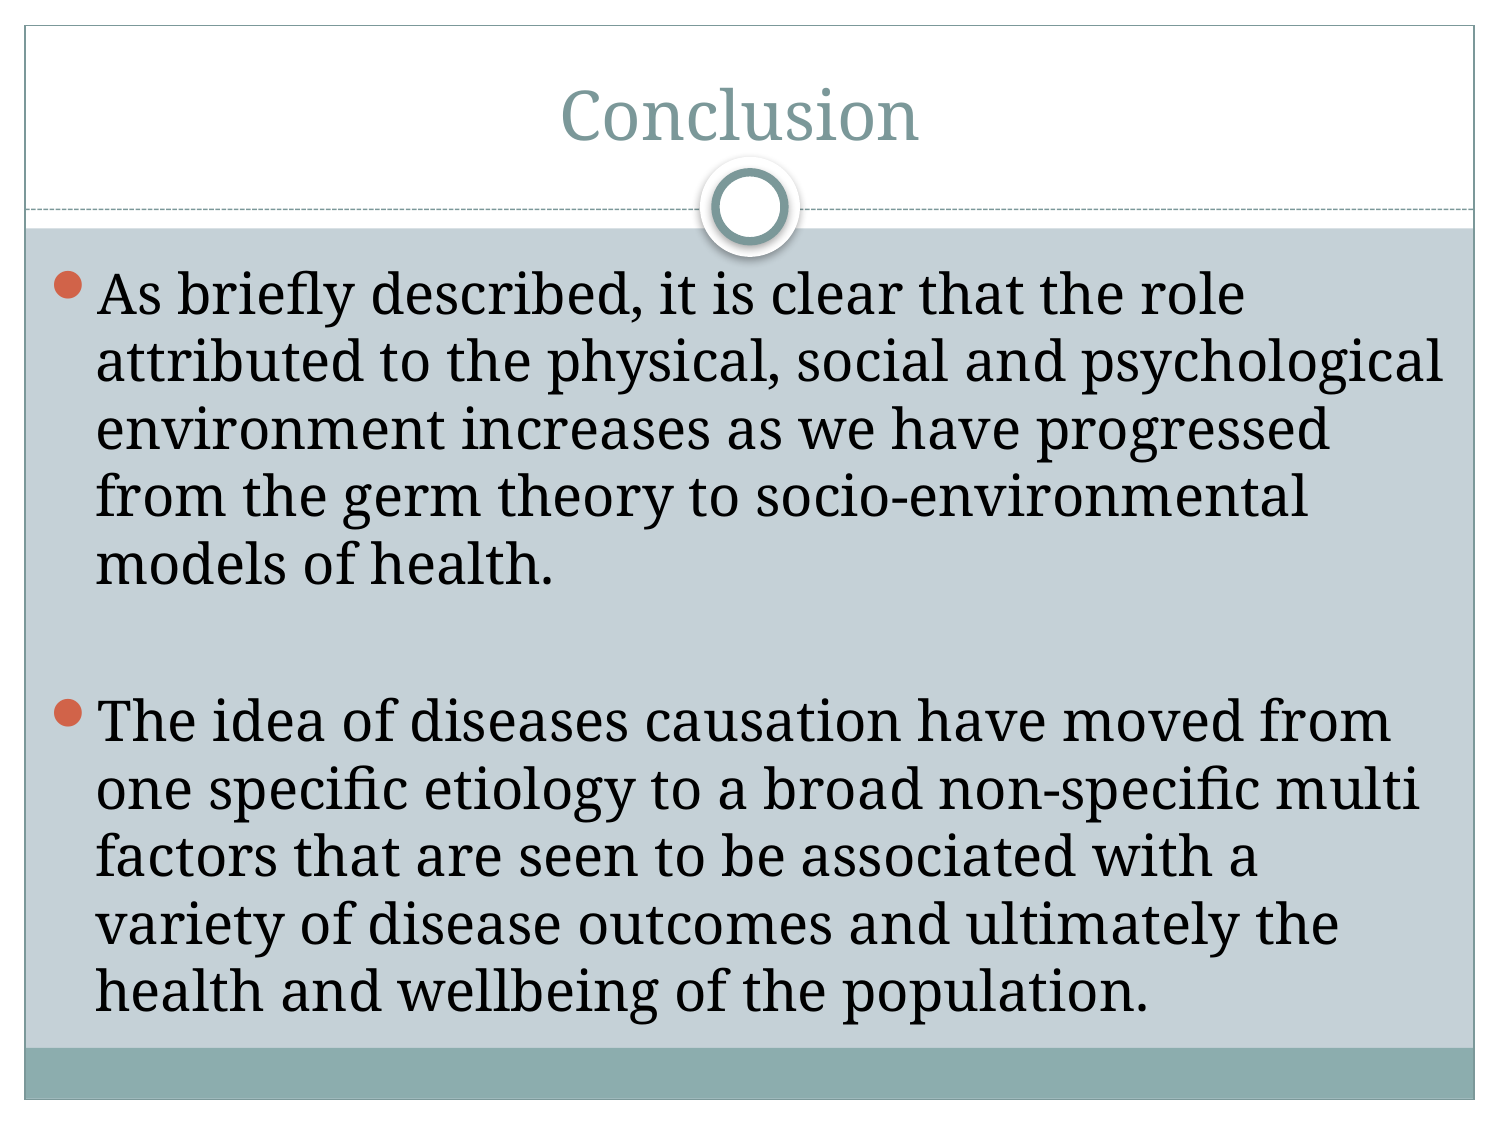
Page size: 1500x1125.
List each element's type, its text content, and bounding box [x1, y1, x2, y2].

title Conclusion [49, 37, 1450, 162]
list As briefly described, it is clear that the role attributed to the physical, social and psychological environment increases as we have progressed from the germ theory to socio-environmental models of health. The idea of diseases causation have moved from one specific etiology to a broad non-specific multi factors that are seen to be associated with a variety of disease outcomes and ultimately the health and wellbeing of the population. [35, 250, 1465, 1043]
